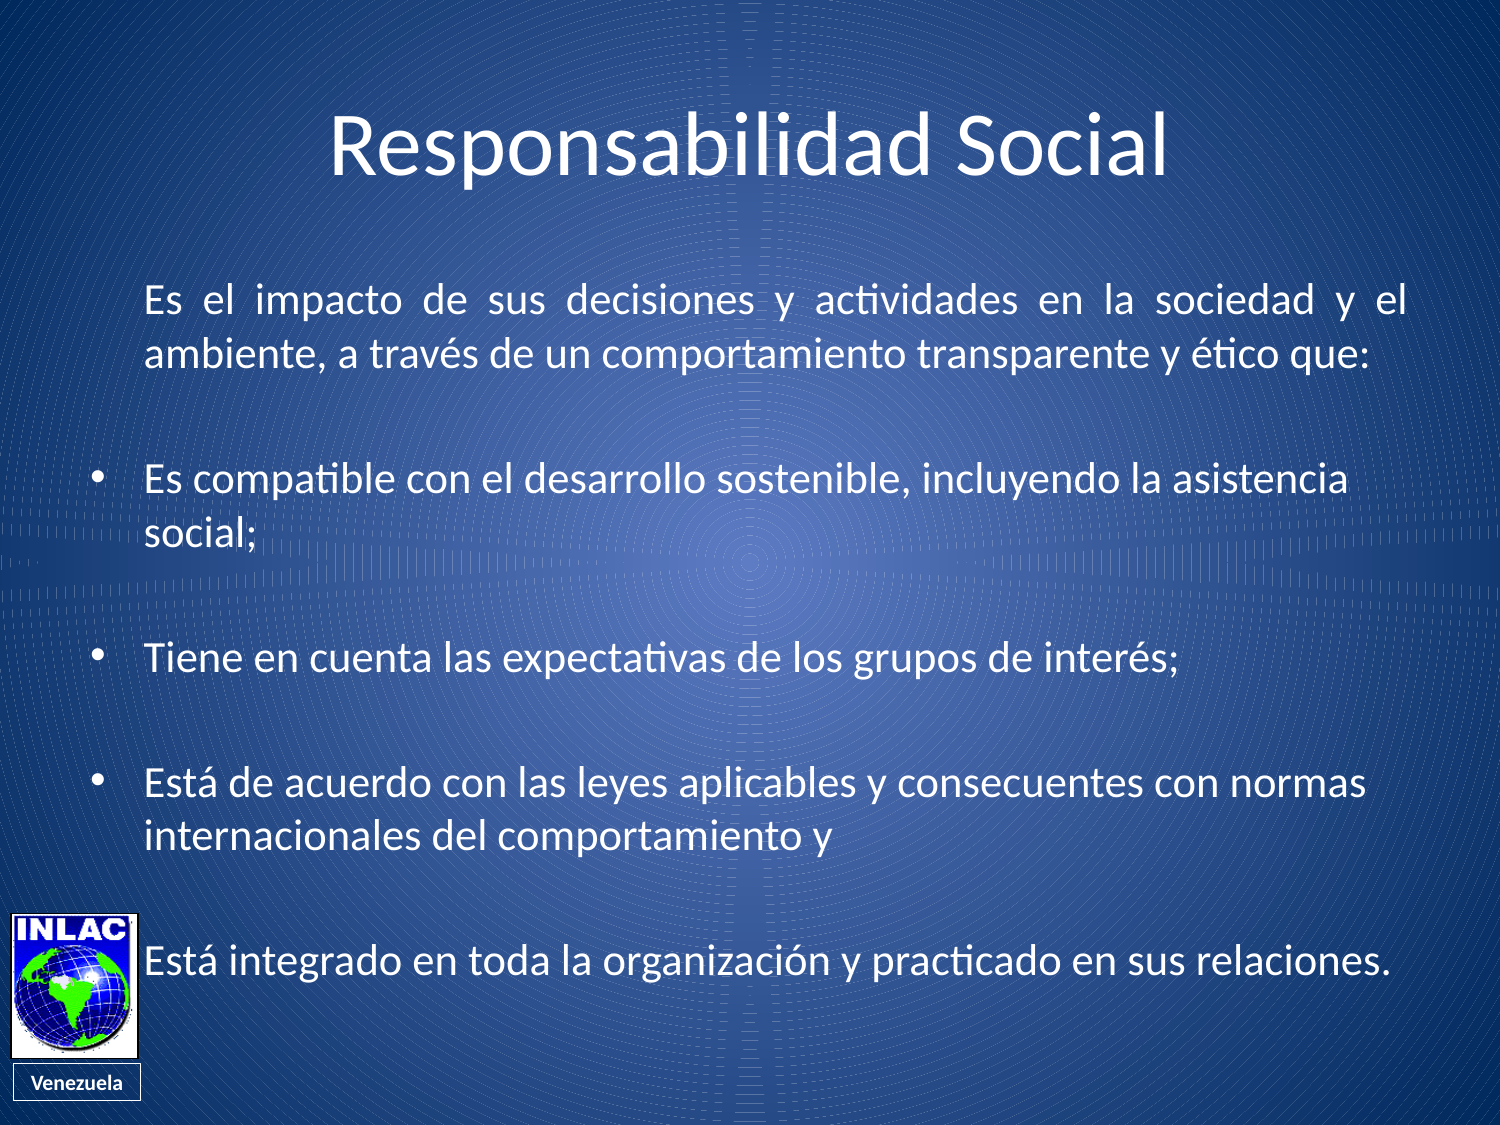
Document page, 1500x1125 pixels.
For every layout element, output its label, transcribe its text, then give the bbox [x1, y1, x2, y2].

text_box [11, 913, 141, 1101]
list Es el impacto de sus decisiones y actividades en la sociedad y el ambiente, a través de un comportamiento transparente y ético que: Es compatible con el desarrollo sostenible, incluyendo la asistencia social; Tiene en cuenta las expectativas de los grupos de interés; Está de acuerdo con las leyes aplicables y consecuentes con normas internacionales del comportamiento y Está integrado en toda la organización y practicado en sus relaciones. [75, 262, 1425, 1005]
title Responsabilidad Social [75, 45, 1425, 233]
